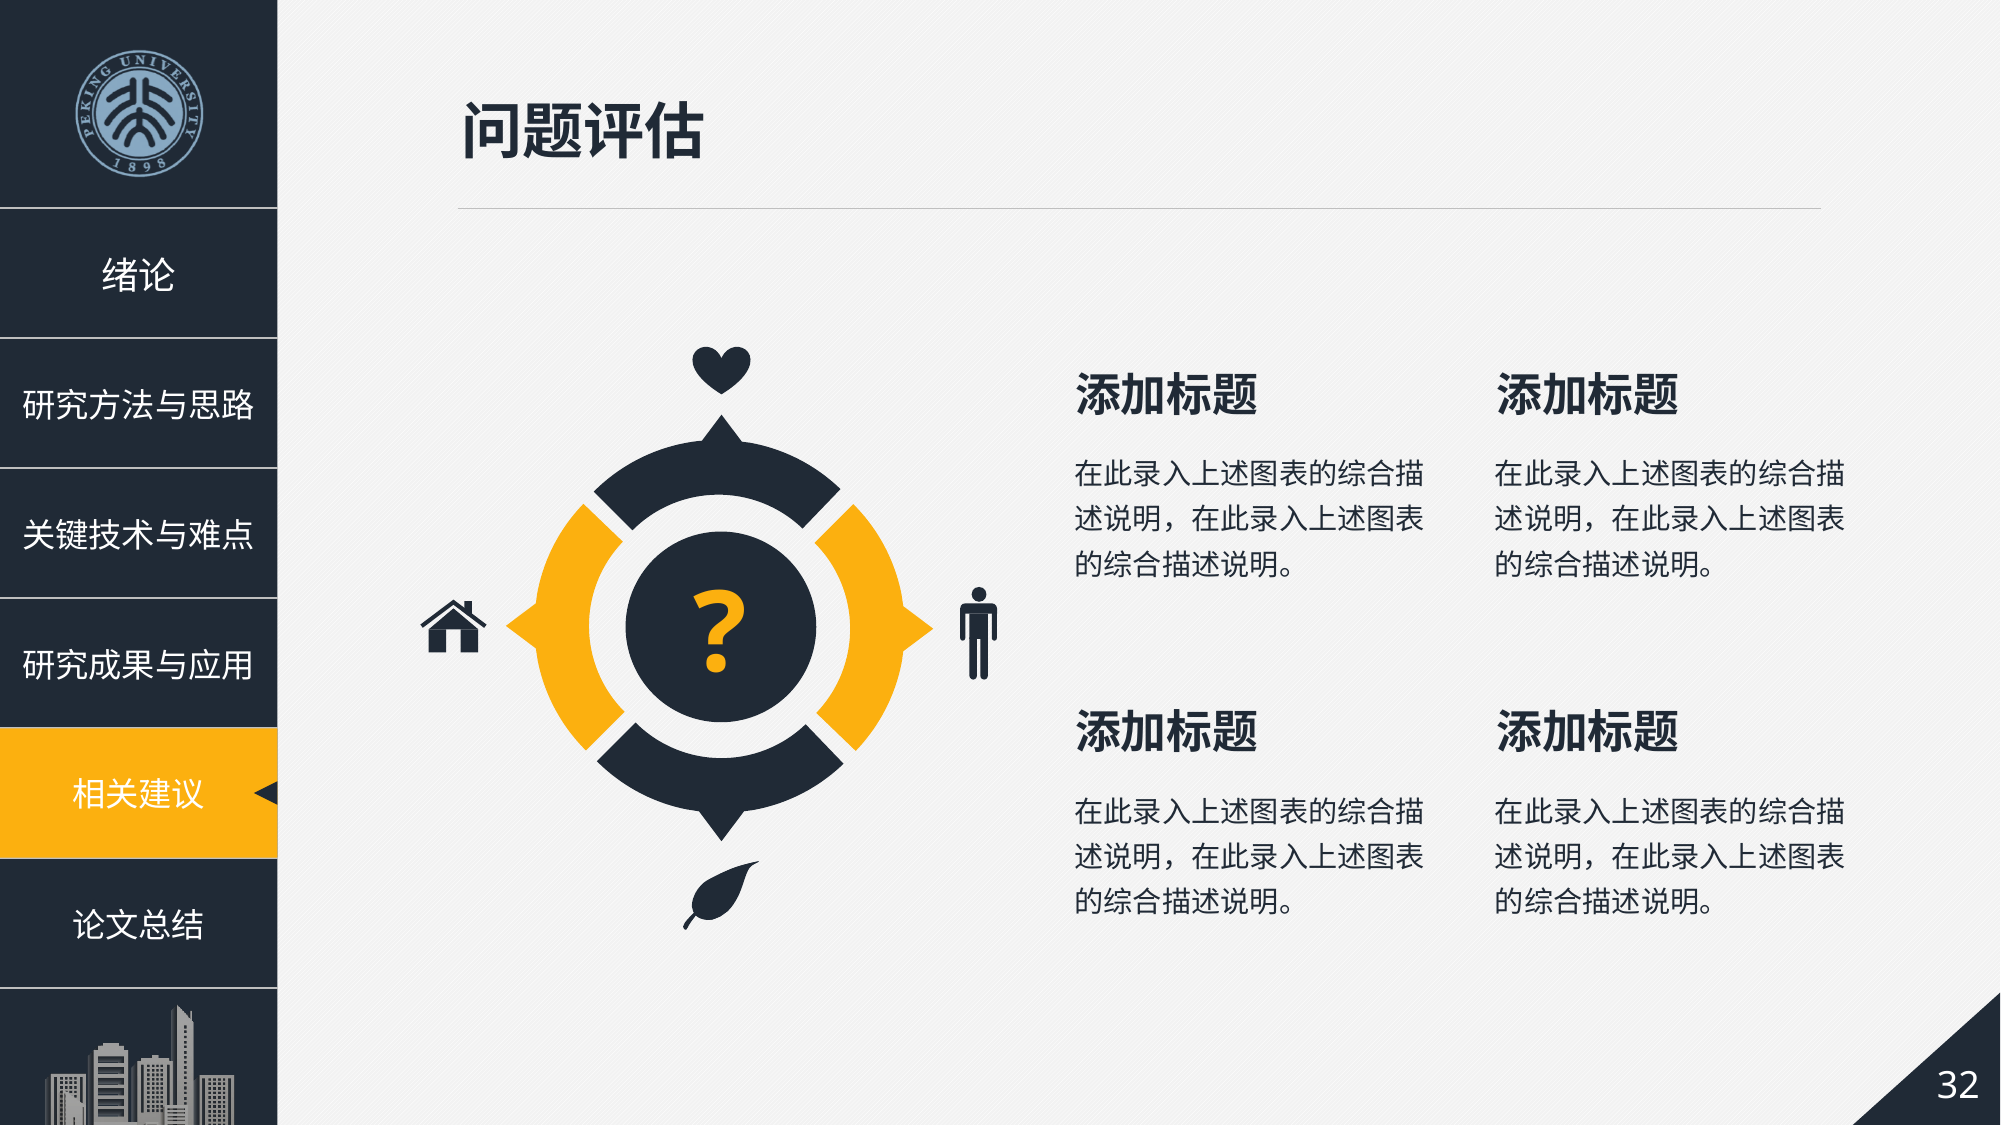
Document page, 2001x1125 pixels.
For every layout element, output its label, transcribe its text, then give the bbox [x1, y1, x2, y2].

text_box 在此录入上述图表的综合描述说明，在此录入上述图表的综合描述说明。 [1480, 774, 1874, 927]
picture [16, 1004, 260, 1125]
text_box 添加标题 [1481, 695, 1695, 766]
text_box [592, 412, 842, 532]
text_box [504, 502, 627, 752]
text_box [960, 586, 998, 680]
text_box 添加标题 [1060, 695, 1274, 766]
text_box 在此录入上述图表的综合描述说明，在此录入上述图表的综合描述说明。 [1059, 774, 1456, 927]
text_box 在此录入上述图表的综合描述说明，在此录入上述图表的综合描述说明。 [1059, 437, 1456, 589]
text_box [683, 861, 760, 930]
text_box [691, 345, 752, 396]
text_box 添加标题 [1481, 357, 1695, 428]
text_box 添加标题 [1060, 357, 1274, 428]
text_box ? [624, 530, 818, 724]
text_box 在此录入上述图表的综合描述说明，在此录入上述图表的综合描述说明。 [1480, 437, 1874, 589]
text_box 问题评估 [446, 84, 721, 173]
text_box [417, 601, 490, 653]
text_box [595, 721, 846, 843]
text_box [813, 502, 935, 753]
